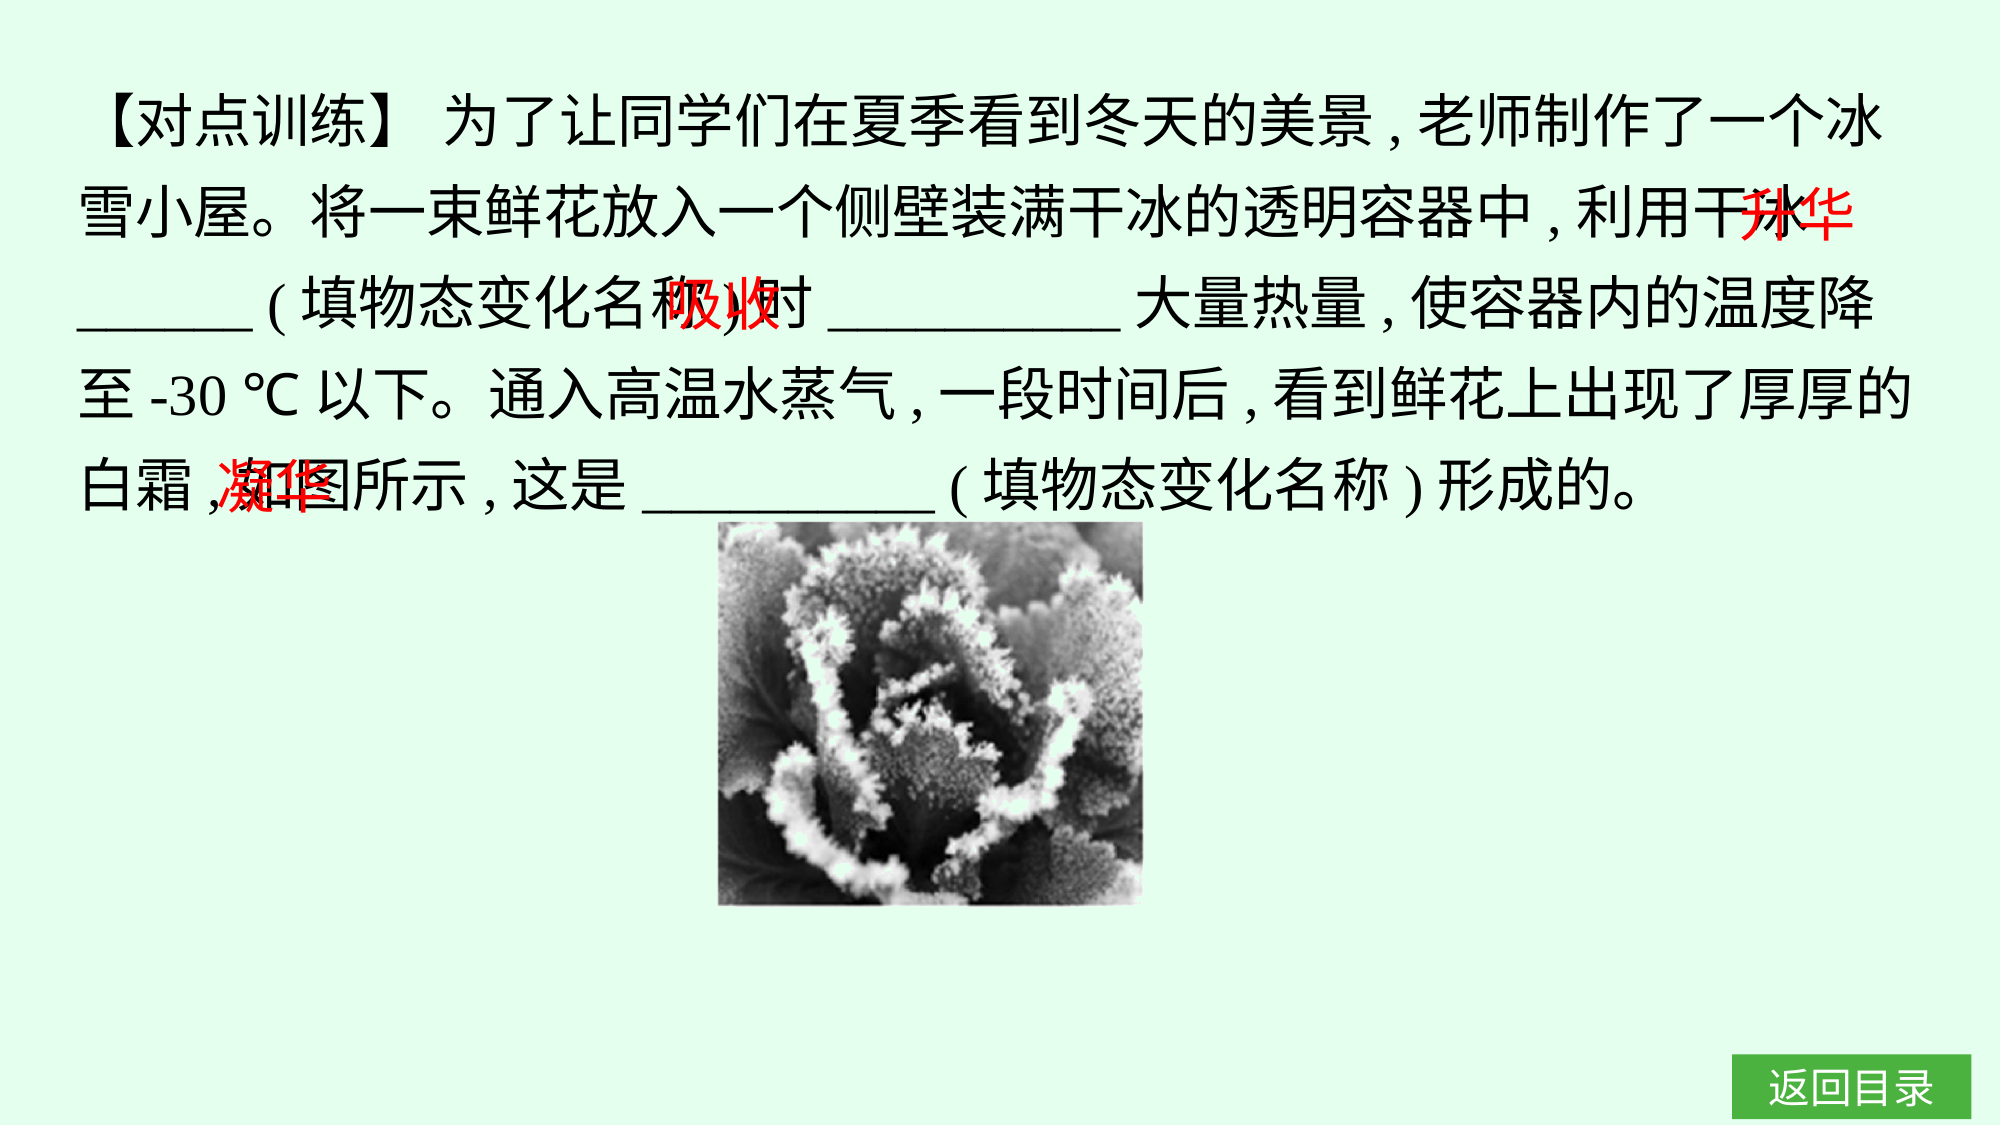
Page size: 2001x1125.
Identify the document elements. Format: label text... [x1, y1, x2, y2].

text_box 凝华 [202, 422, 362, 528]
text_box 升华 [1724, 149, 1884, 256]
picture [714, 520, 1145, 915]
text_box 吸收 [650, 239, 810, 345]
text_box 【对点训练】 为了让同学们在夏季看到冬天的美景,老师制作了一个冰雪小屋。将一束鲜花放入一个侧壁装满干冰的透明容器中,利用干冰______ (填物态变化名称)时__________大量热量,使容器内的温度降至-30 ℃以下。通入高温水蒸气,一段时间后,看到鲜花上出现了厚厚的白霜,如图所示,这是__________ (填物态变化名称)形成的。 [62, 55, 1938, 526]
